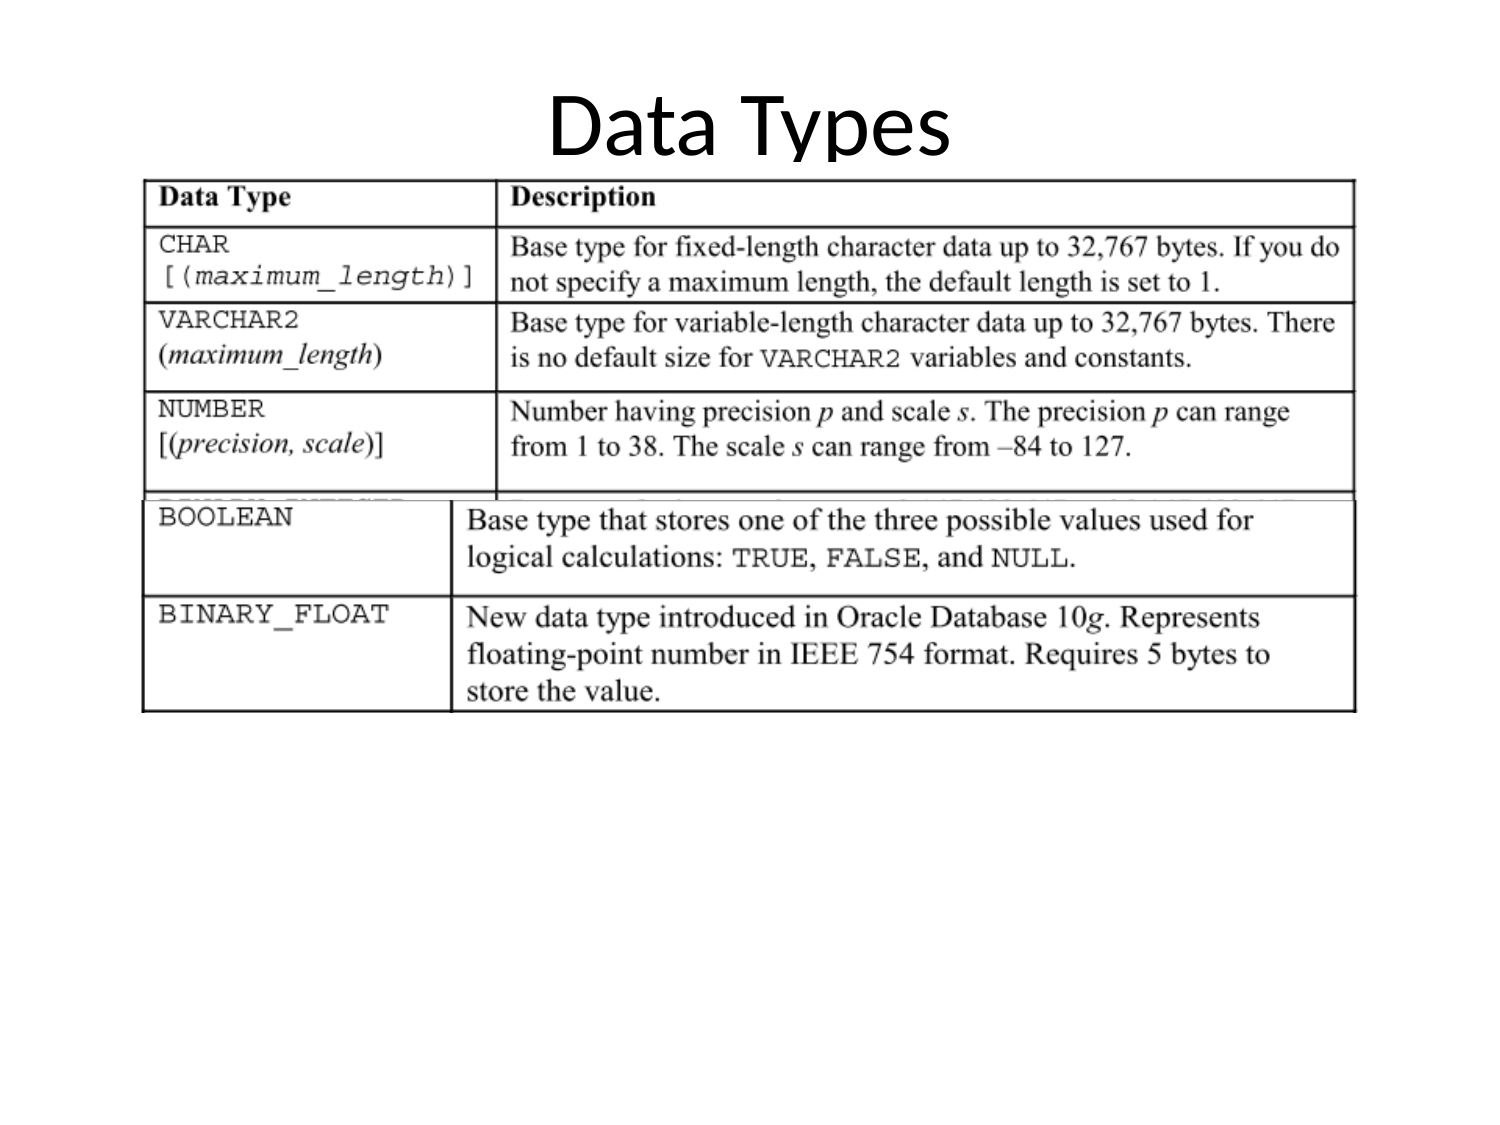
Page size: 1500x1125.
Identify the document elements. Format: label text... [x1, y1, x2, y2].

title Data Types [75, 24, 1425, 213]
picture [137, 499, 1363, 713]
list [124, 162, 1374, 501]
